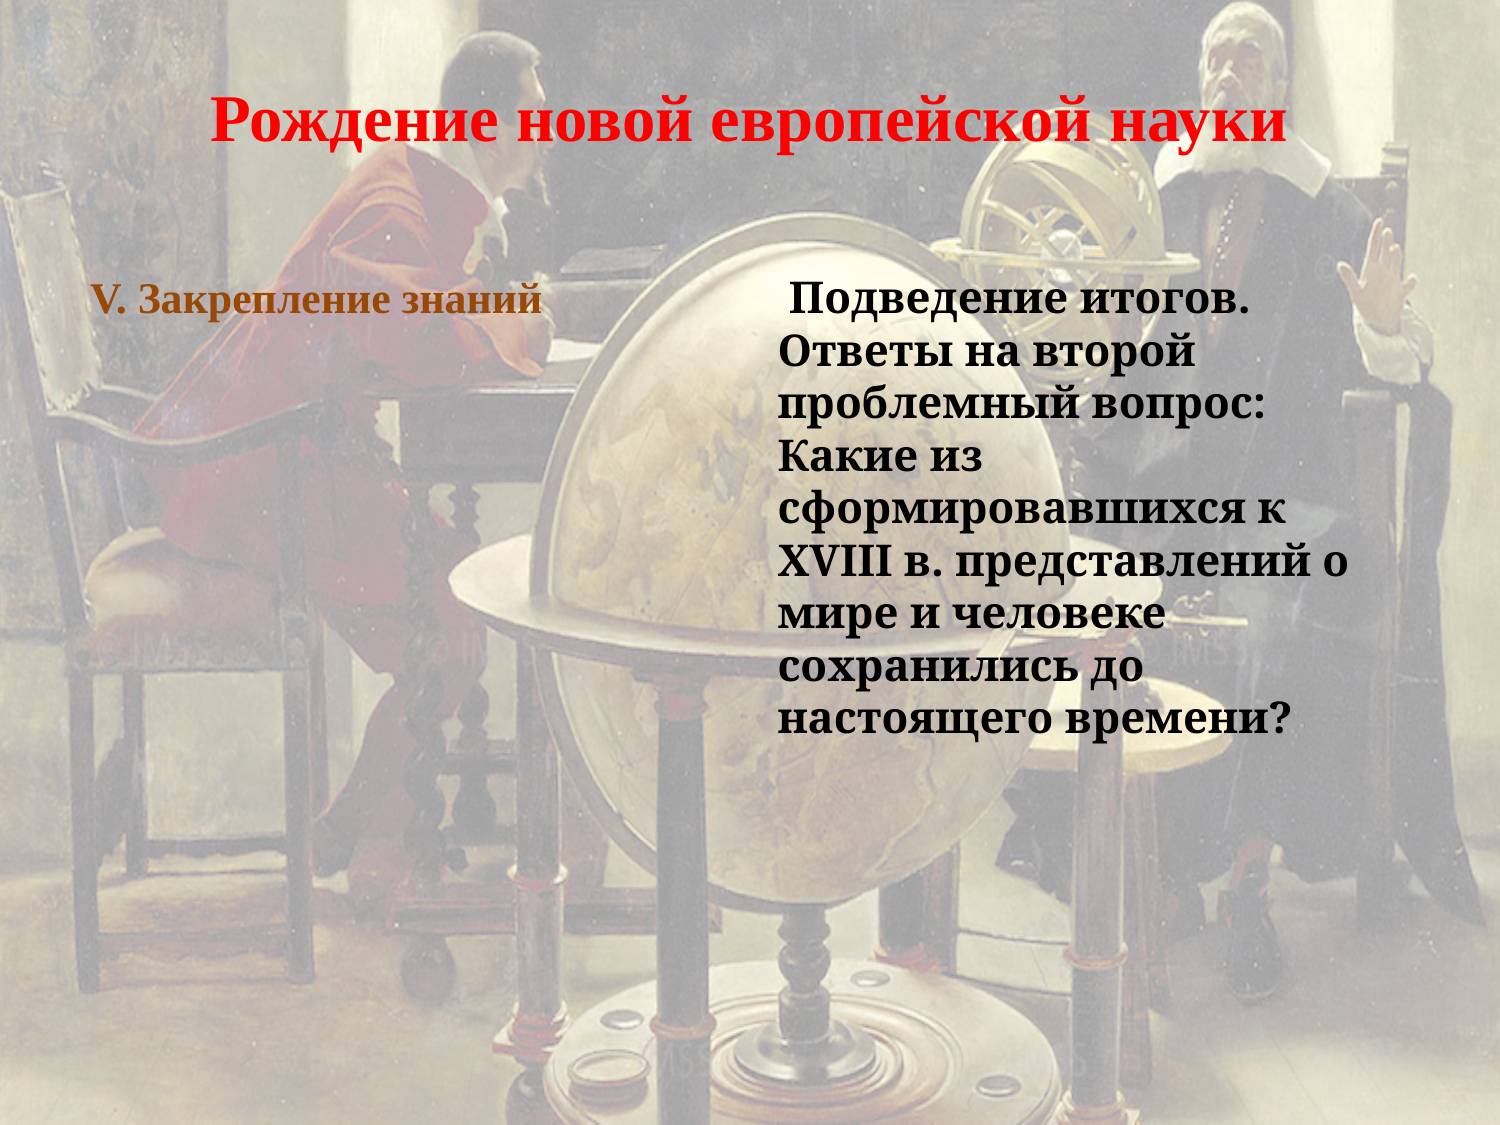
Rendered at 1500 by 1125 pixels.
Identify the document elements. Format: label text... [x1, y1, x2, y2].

list V. Закрепление знаний [75, 262, 738, 1005]
title Рождение новой европейской науки [75, 45, 1425, 185]
list Подведение итогов. Ответы на второй проблемный вопрос: Какие из сформировавшихся к XVIII в. представлений о мире и человеке сохранились до настоящего времени? [762, 262, 1425, 1005]
